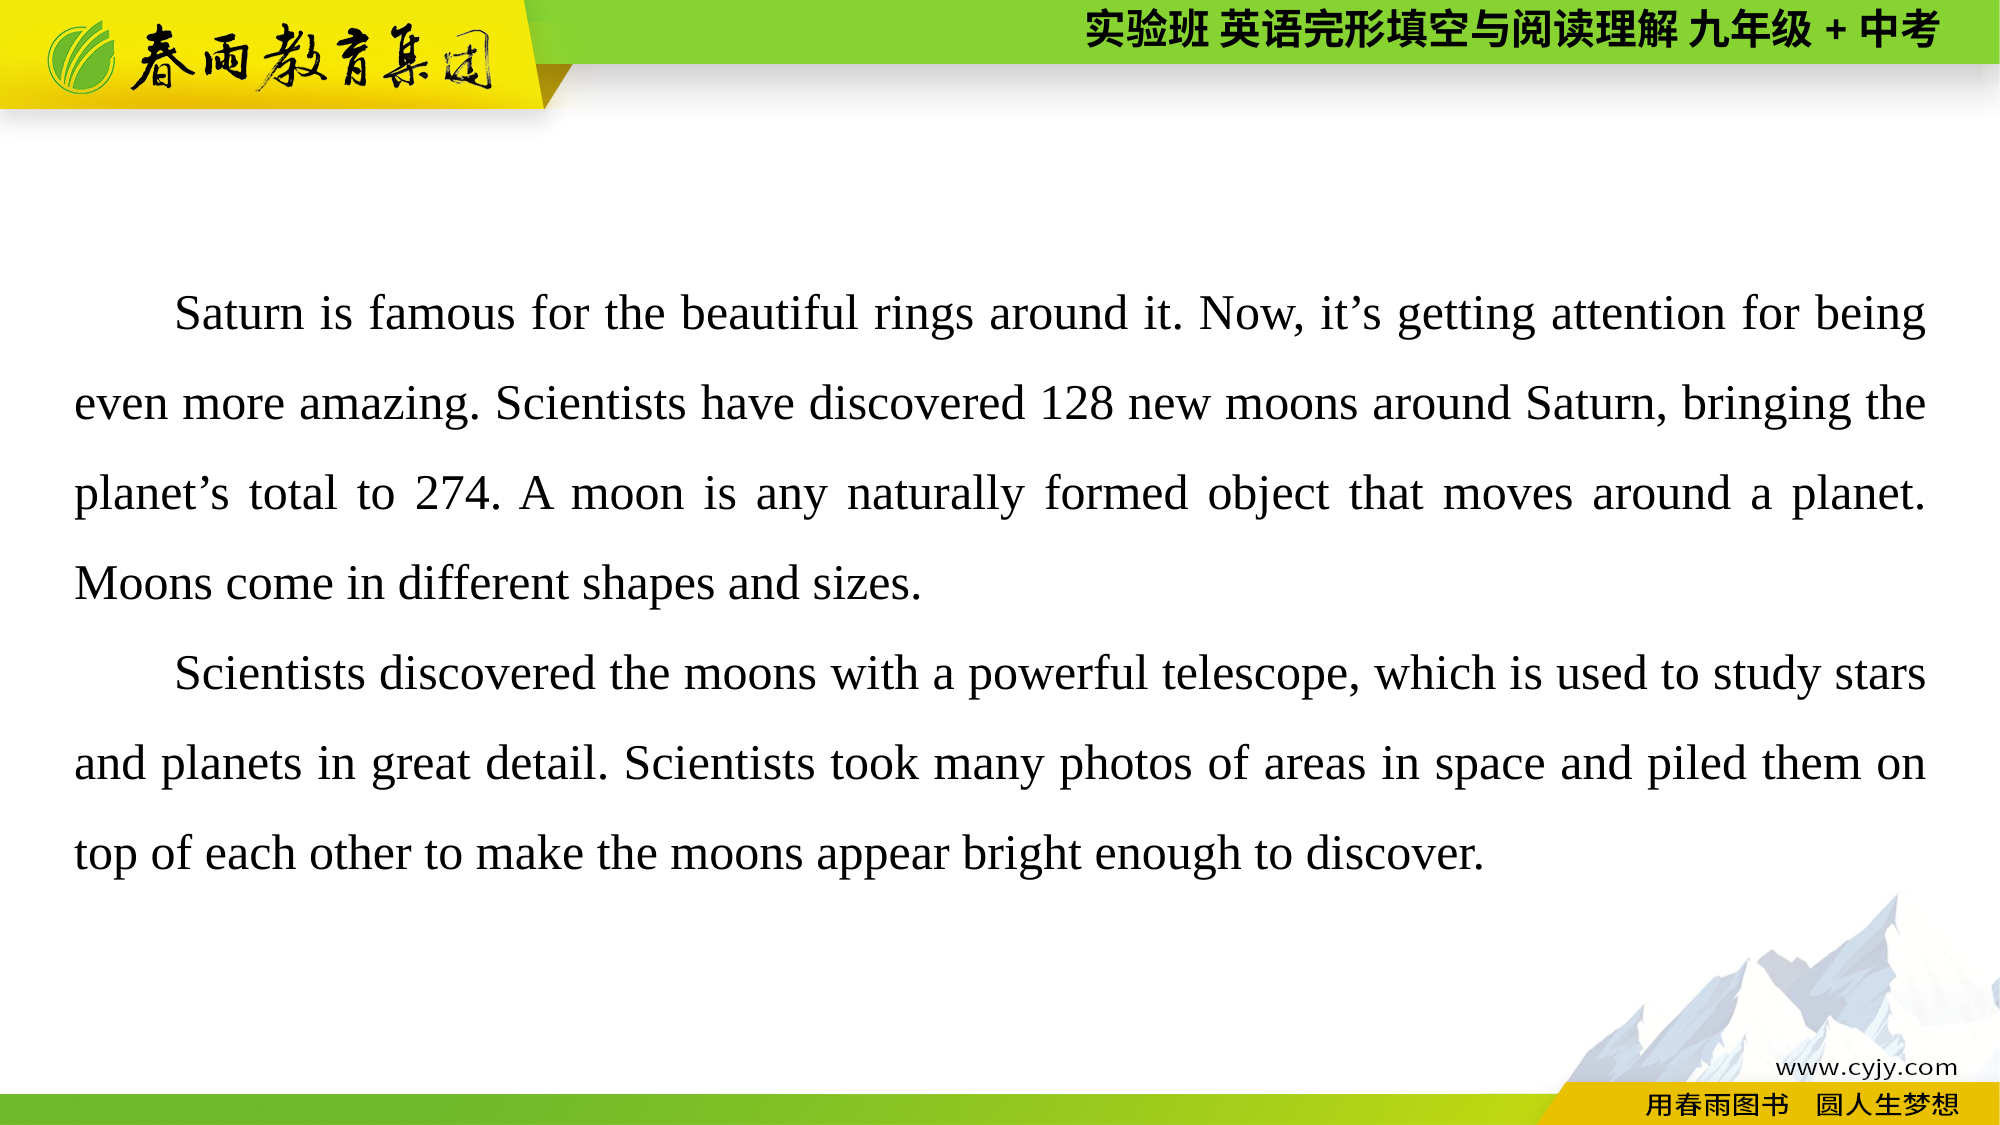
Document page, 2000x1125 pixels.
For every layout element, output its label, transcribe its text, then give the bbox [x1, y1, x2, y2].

list Saturn is famous for the beautiful rings around it. Now, it’s getting attention for being even more amazing. Scientists have discovered 128 new moons around Saturn, bringing the planet’s total to 274. A moon is any naturally formed object that moves around a planet. Moons come in different shapes and sizes. Scientists discovered the moons with a powerful telescope, which is used to study stars and planets in great detail. Scientists took many photos of areas in space and piled them on top of each other to make the moons appear bright enough to discover. [59, 241, 1944, 894]
picture [0, 0, 2000, 1125]
